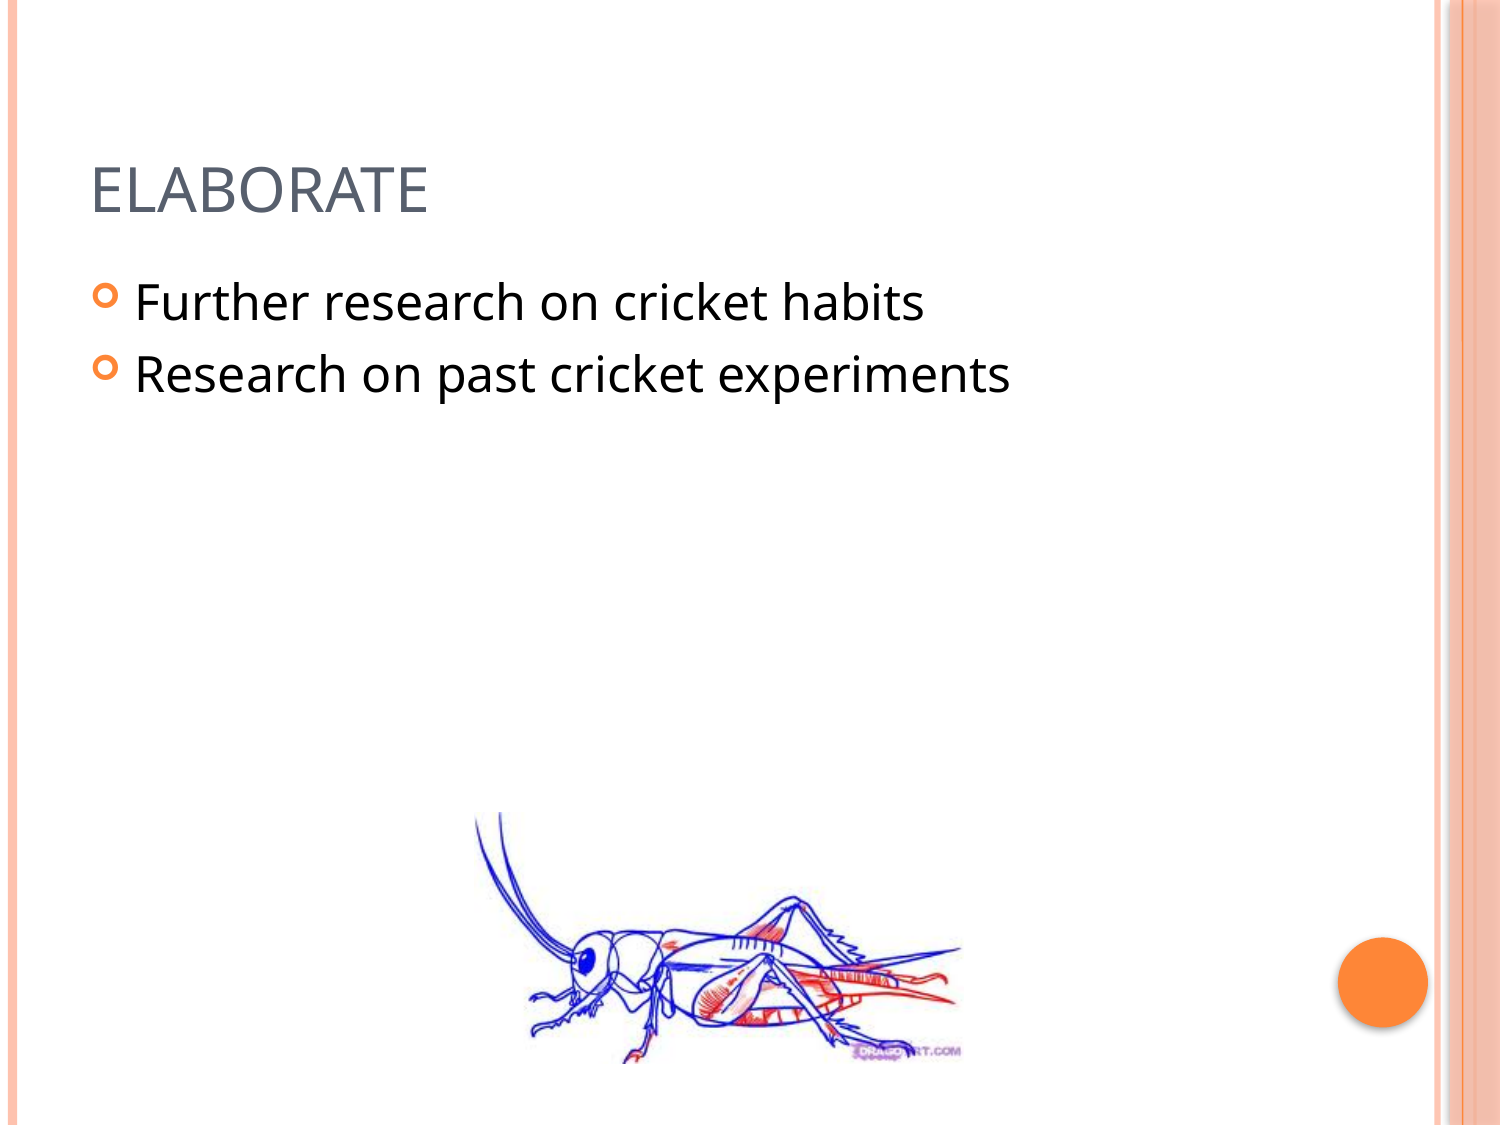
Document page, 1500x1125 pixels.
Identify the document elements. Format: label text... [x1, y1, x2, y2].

list Further research on cricket habits Research on past cricket experiments [75, 262, 1300, 1062]
picture [474, 811, 965, 1065]
title Elaborate [75, 45, 1300, 233]
